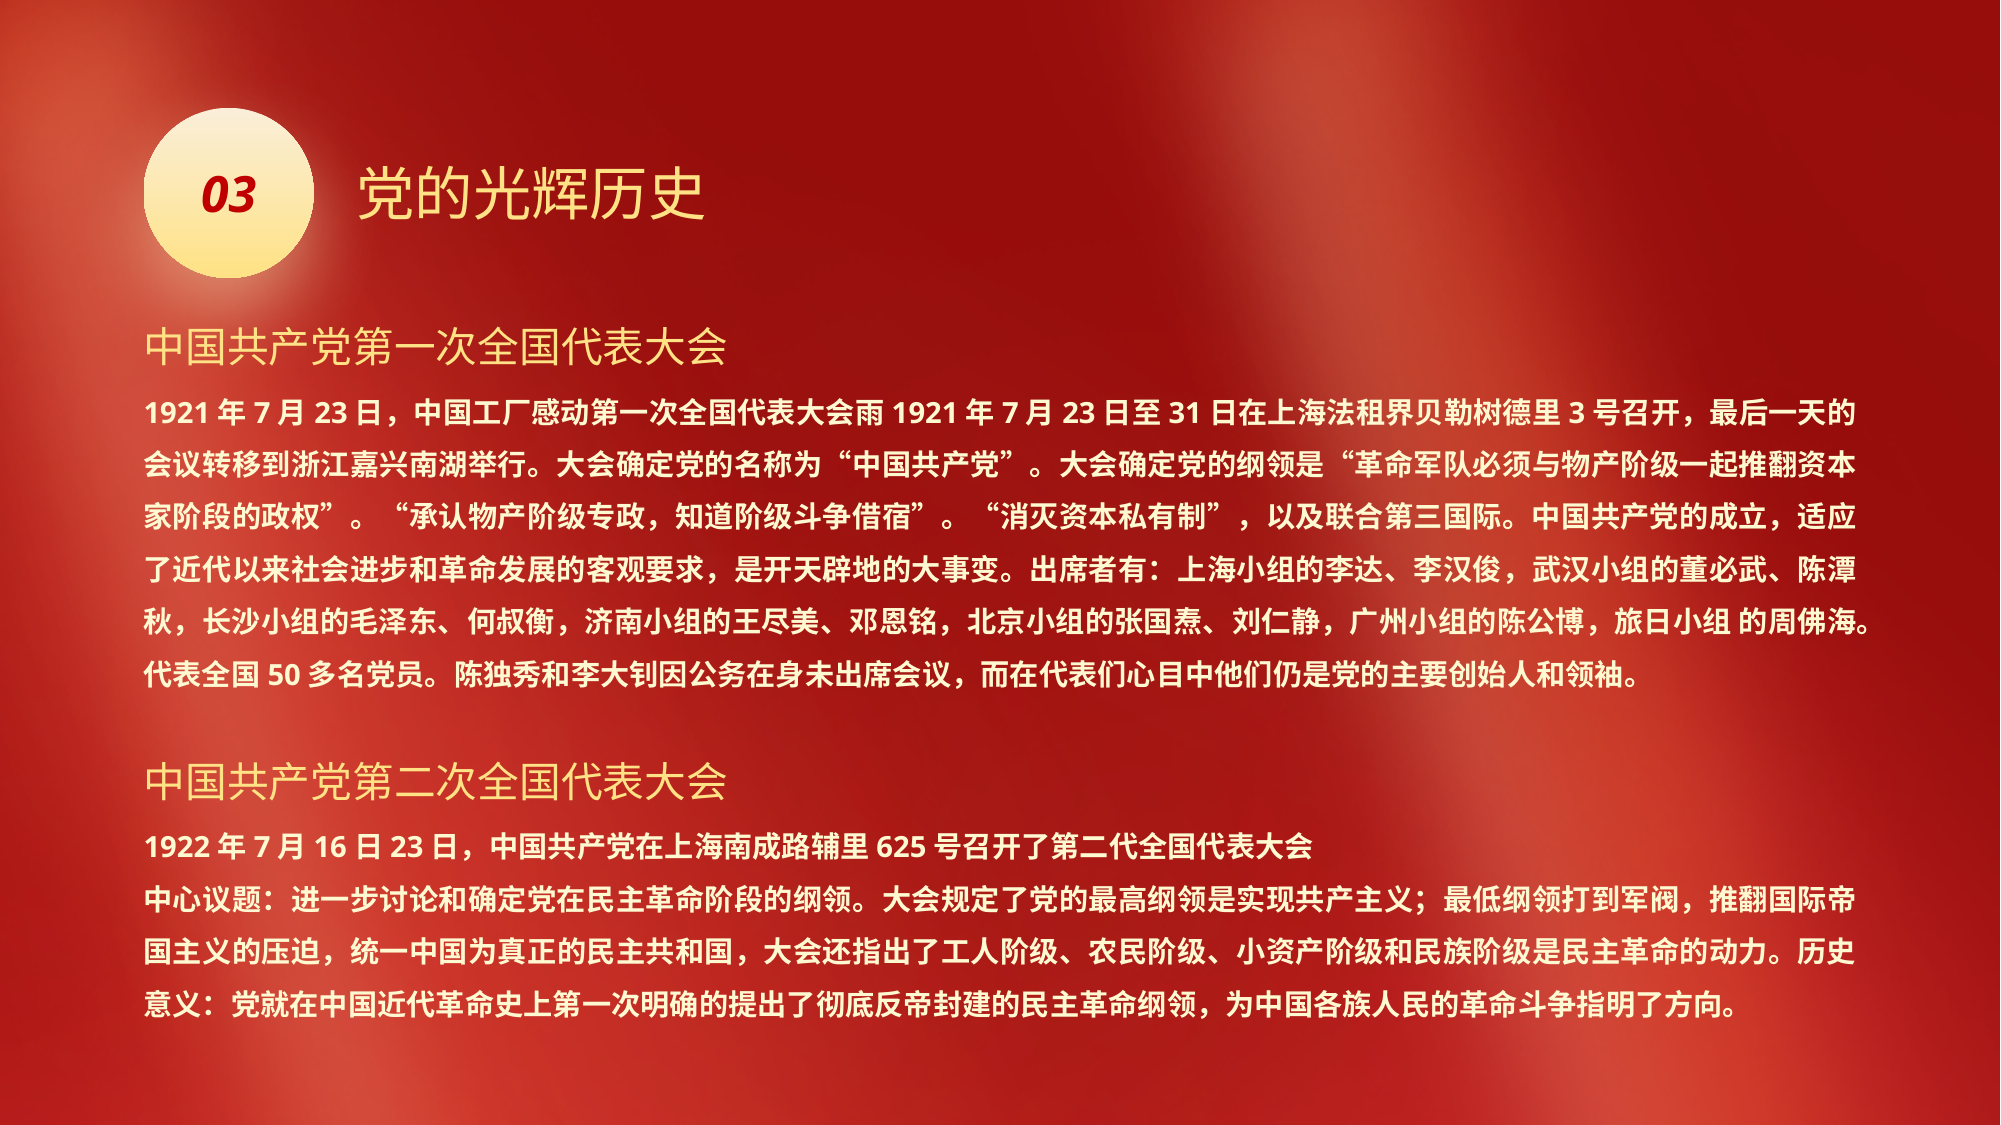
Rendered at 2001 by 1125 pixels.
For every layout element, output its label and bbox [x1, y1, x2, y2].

text_box [143, 107, 709, 278]
picture [0, 0, 2000, 1125]
text_box [143, 321, 1857, 695]
text_box [143, 756, 1857, 1024]
